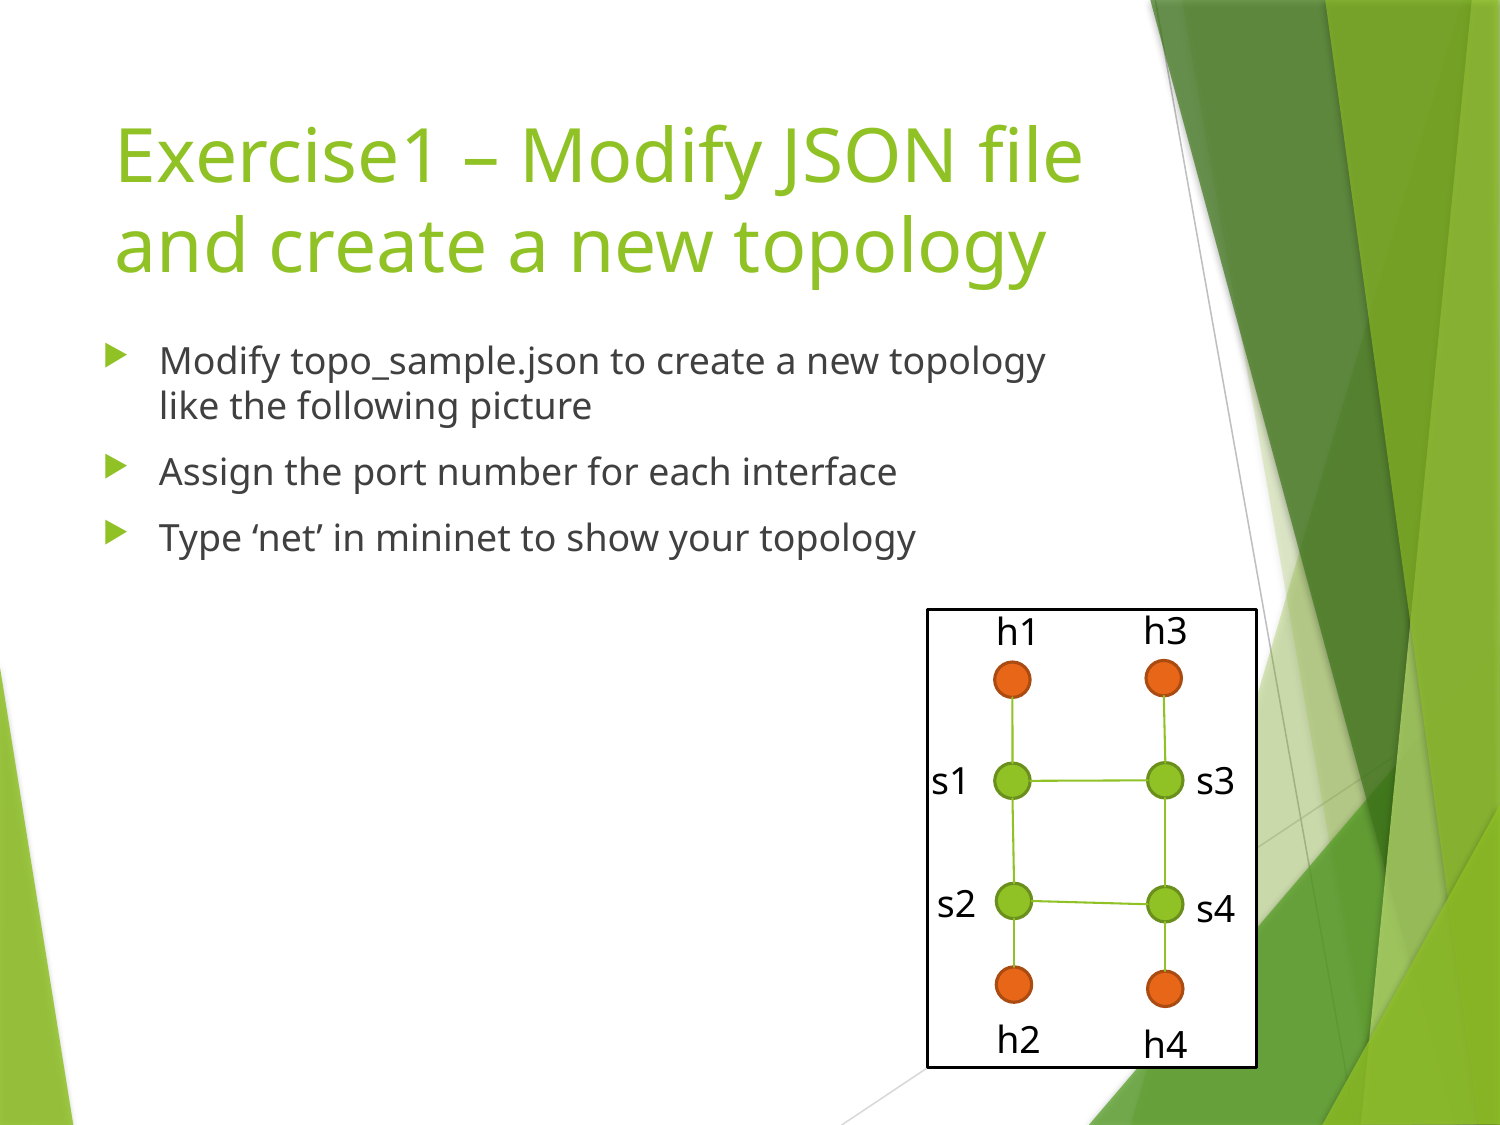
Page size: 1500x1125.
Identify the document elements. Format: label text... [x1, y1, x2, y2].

title Exercise1 – Modify JSON file and create a new topology [99, 99, 1142, 317]
list Modify topo_sample.json to create a new topology like the following picture Assign the port number for each interface Type ‘net’ in mininet to show your topology [87, 329, 1129, 967]
text_box [1253, 608, 1258, 1069]
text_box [917, 599, 1250, 1076]
